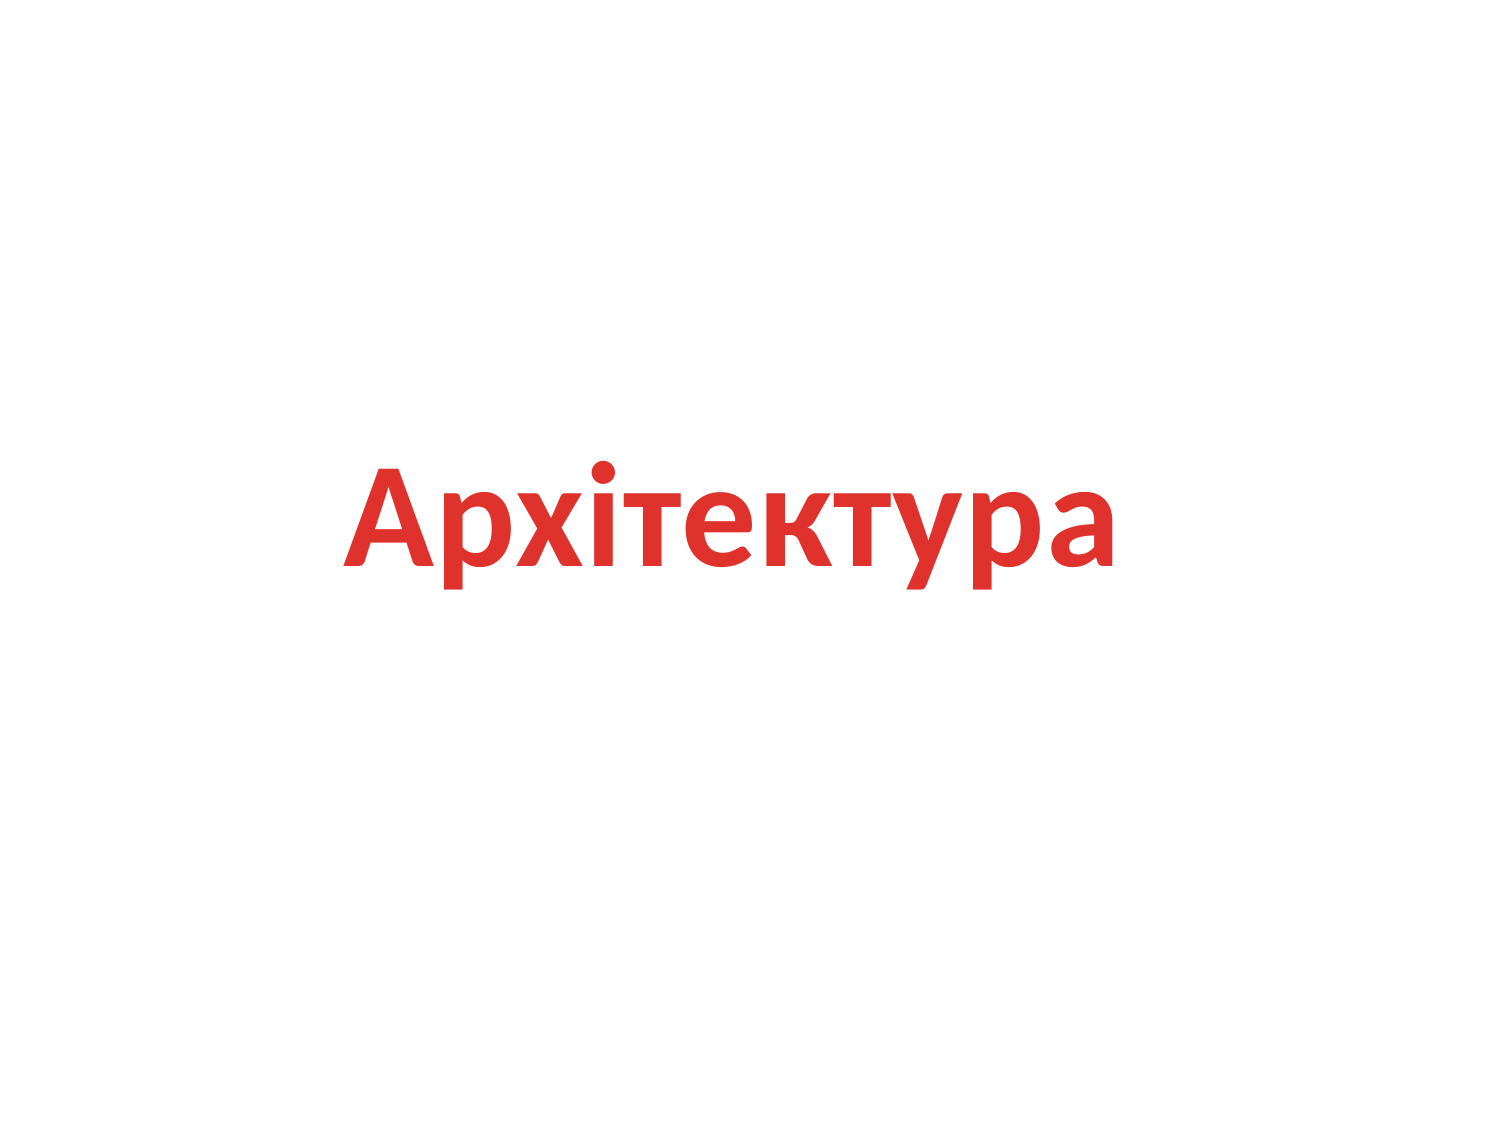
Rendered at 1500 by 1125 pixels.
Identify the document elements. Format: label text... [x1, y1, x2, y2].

text_box Архітектура [328, 408, 1163, 604]
